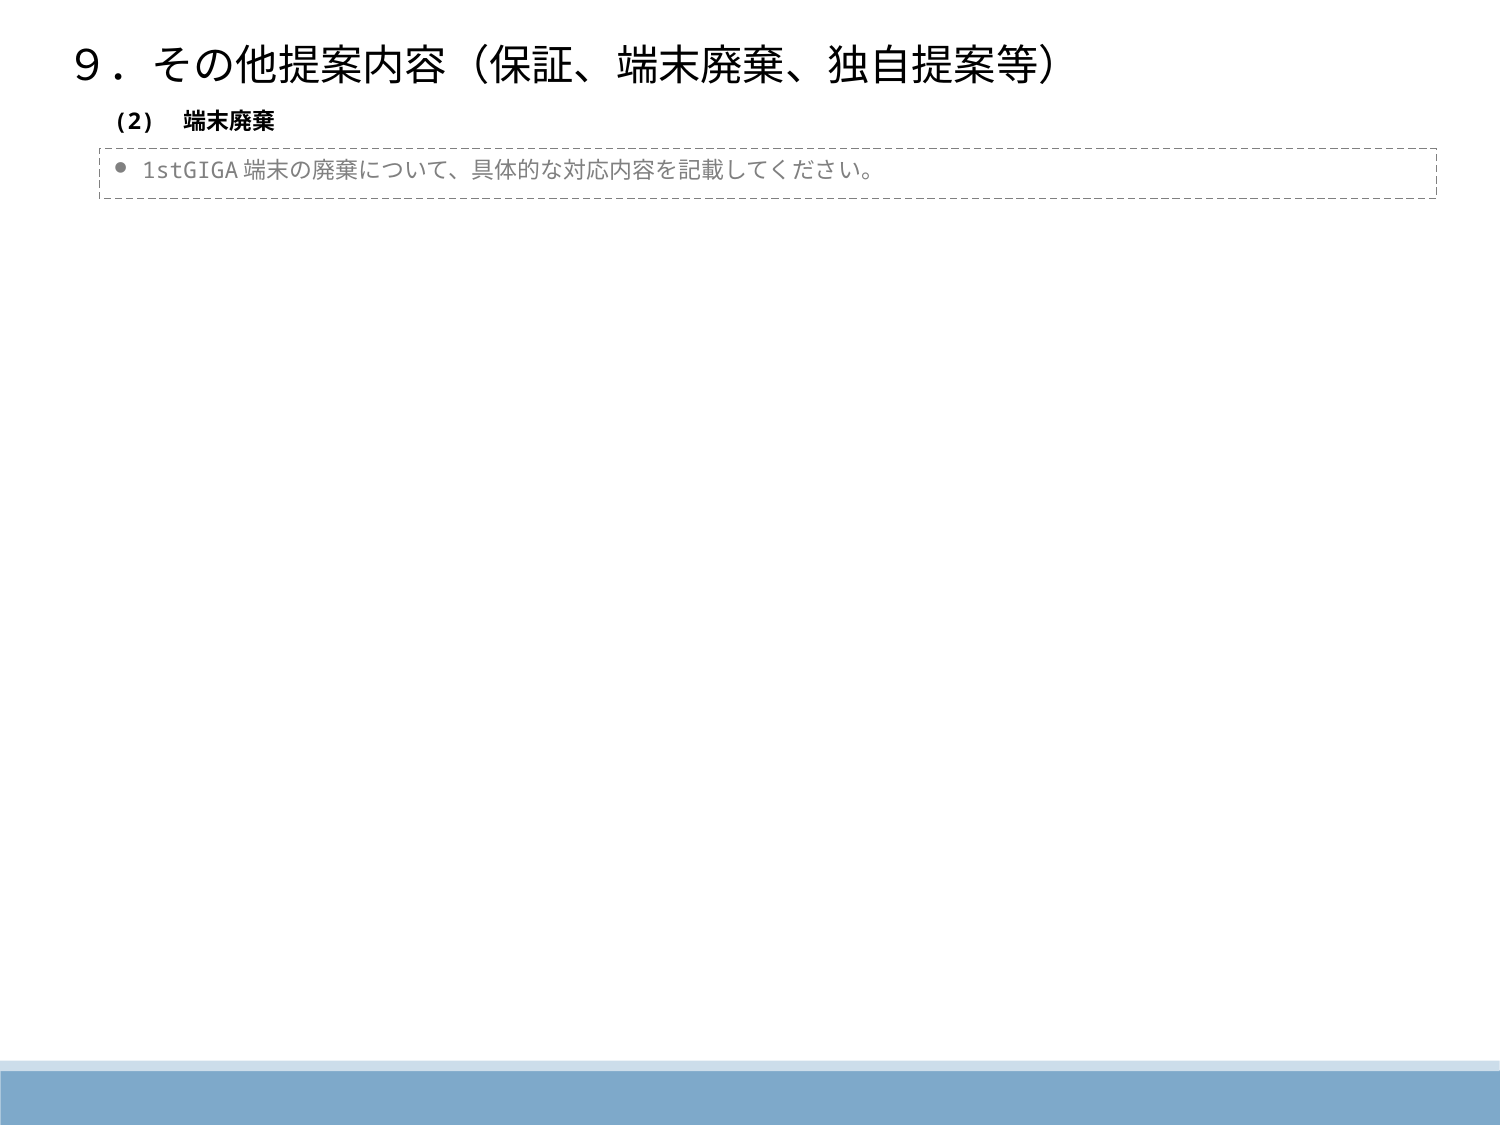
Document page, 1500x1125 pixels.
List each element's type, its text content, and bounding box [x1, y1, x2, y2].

text_box ９．その他提案内容（保証、端末廃棄、独自提案等） [52, 30, 1380, 96]
text_box 1stGIGA端末の廃棄について、具体的な対応内容を記載してください。 [99, 148, 1437, 199]
text_box (2) 端末廃棄 [99, 99, 1437, 148]
